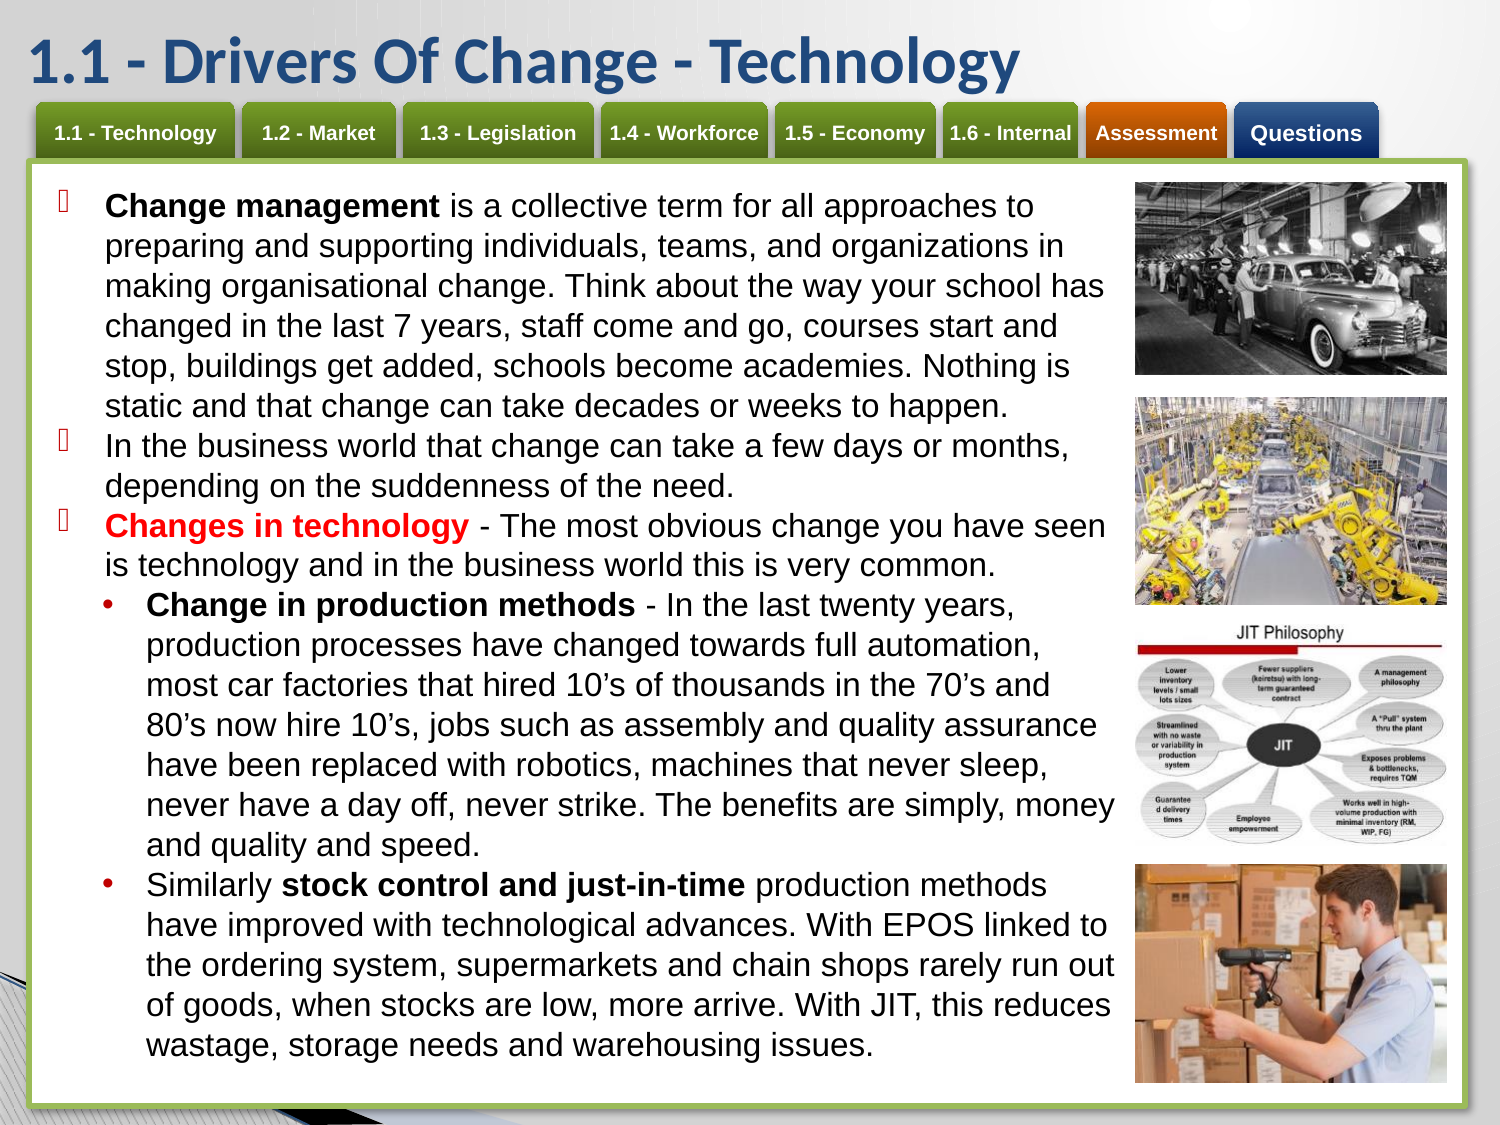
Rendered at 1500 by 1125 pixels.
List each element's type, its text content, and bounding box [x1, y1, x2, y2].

text_box Change management is a collective term for all approaches to preparing and supporting individuals, teams, and organizations in making organisational change. Think about the way your school has changed in the last 7 years, staff come and go, courses start and stop, buildings get added, schools become academies. Nothing is static and that change can take decades or weeks to happen. In the business world that change can take a few days or months, depending on the suddenness of the need. Changes in technology - The most obvious change you have seen is technology and in the business world this is very common. Change in production methods - In the last twenty years, production processes have changed towards full automation, most car factories that hired 10’s of thousands in the 70’s and 80’s now hire 10’s, jobs such as assembly and quality assurance have been replaced with robotics, machines that never sleep, never have a day off, never strike. The benefits are simply, money and quality and speed. Similarly stock control and just-in-time production methods have improved with technological advances. With EPOS linked to the ordering system, supermarkets and chain shops rarely run out of goods, when stocks are low, more arrive. With JIT, this reduces wastage, storage needs and warehousing issues. [43, 176, 1136, 1070]
picture [1135, 624, 1448, 847]
picture [281, 1114, 303, 1125]
picture [1135, 396, 1448, 605]
title 1.1 - Drivers Of Change - Technology [11, 11, 1465, 102]
picture [1135, 182, 1448, 375]
picture [1135, 864, 1448, 1083]
